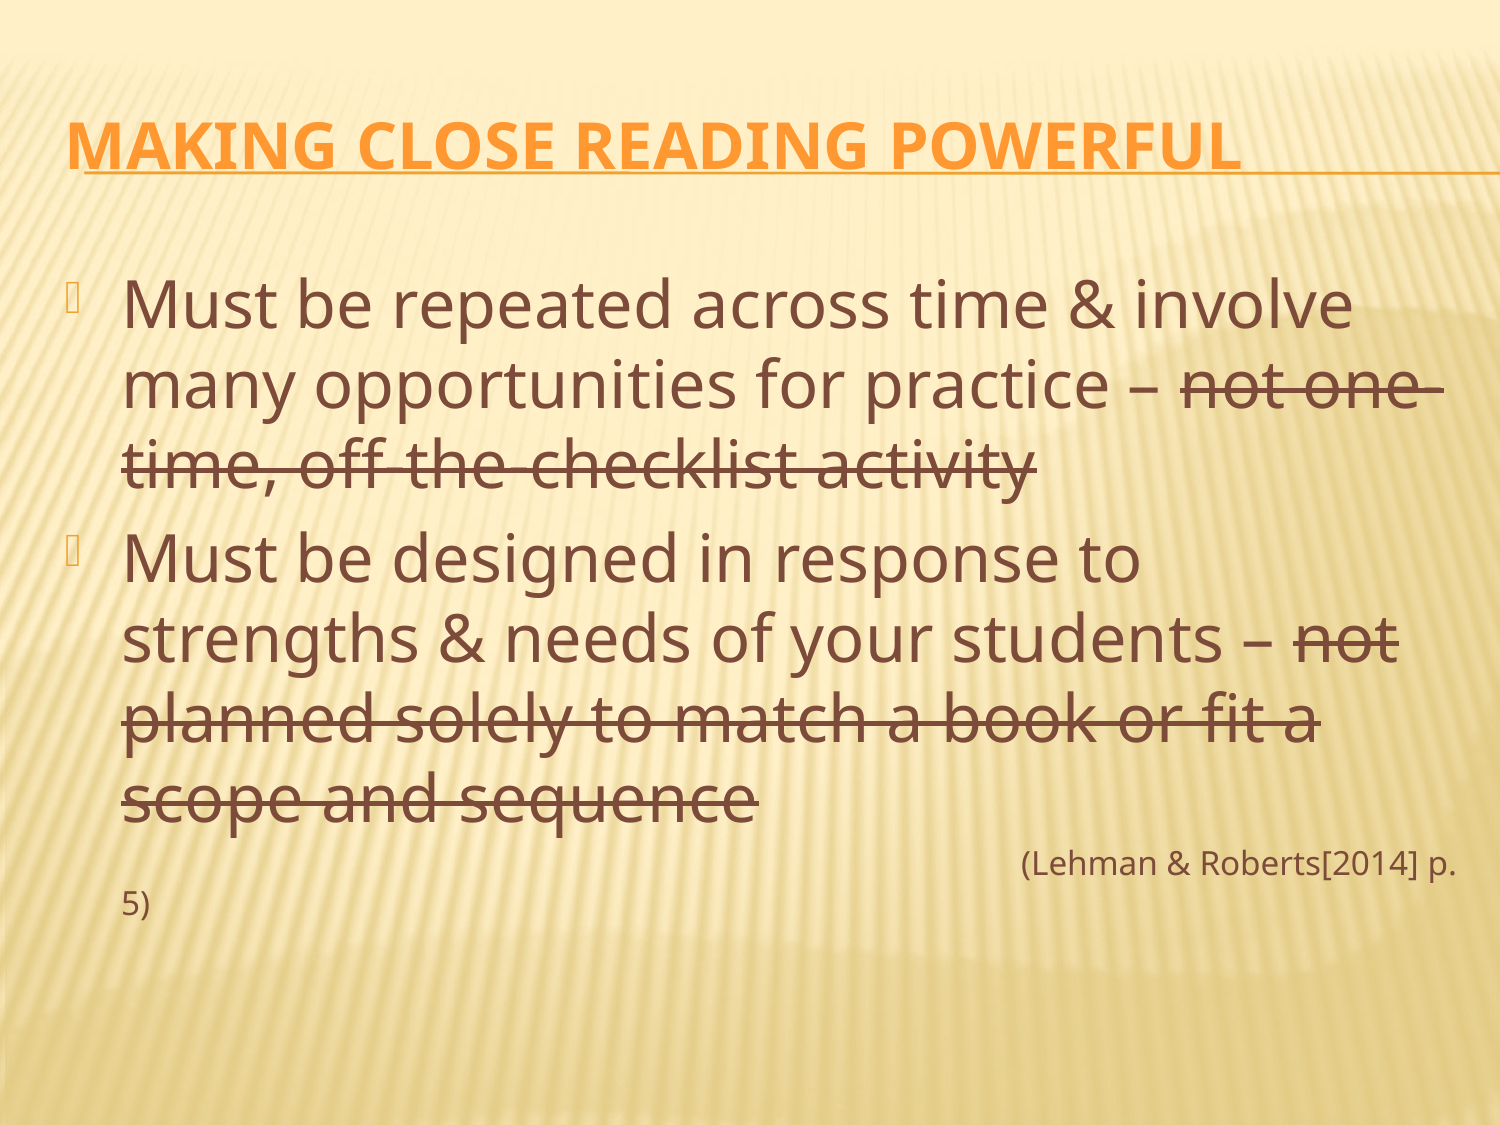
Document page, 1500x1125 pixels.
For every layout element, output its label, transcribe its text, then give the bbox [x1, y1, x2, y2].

list Must be repeated across time & involve many opportunities for practice – not one-time, off-the-checklist activity Must be designed in response to strengths & needs of your students – not planned solely to match a book or fit a scope and sequence (Lehman & Roberts[2014] p. 5) [50, 254, 1475, 998]
title Making close reading powerful [50, 75, 1475, 213]
